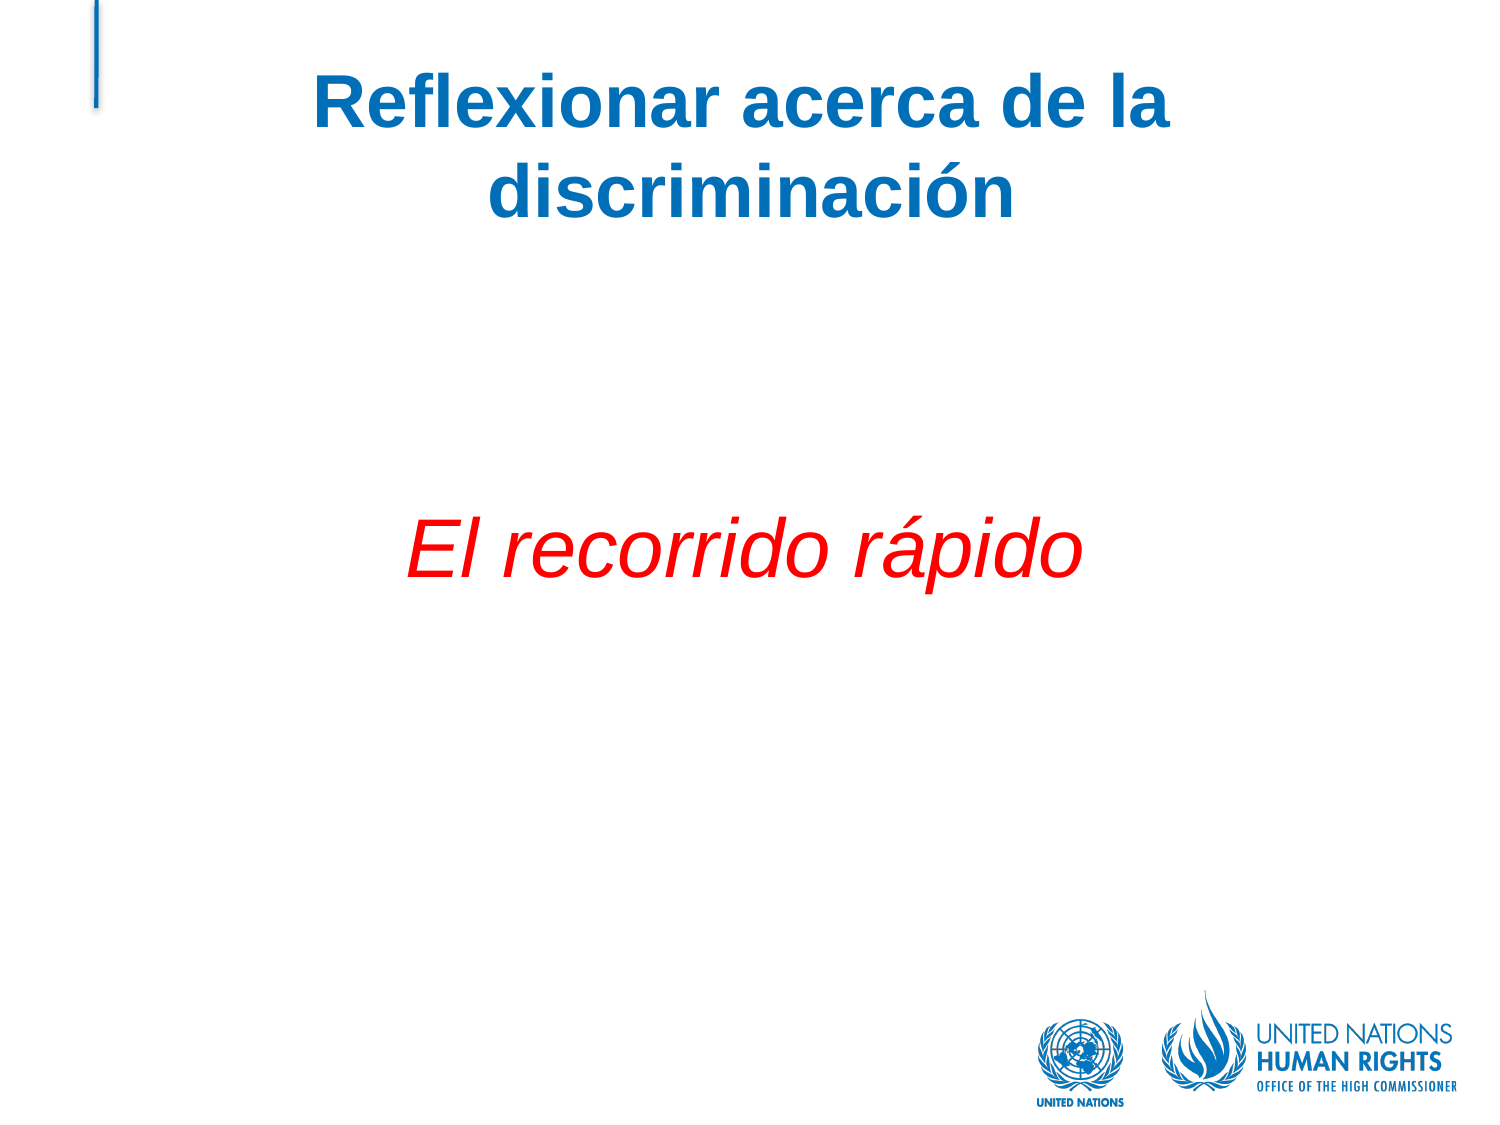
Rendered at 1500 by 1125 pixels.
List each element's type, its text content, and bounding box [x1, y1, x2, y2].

title Reflexionar acerca de la discriminación [68, 45, 1437, 224]
picture [1037, 990, 1457, 1107]
text_box El recorrido rápido [166, 342, 1325, 893]
